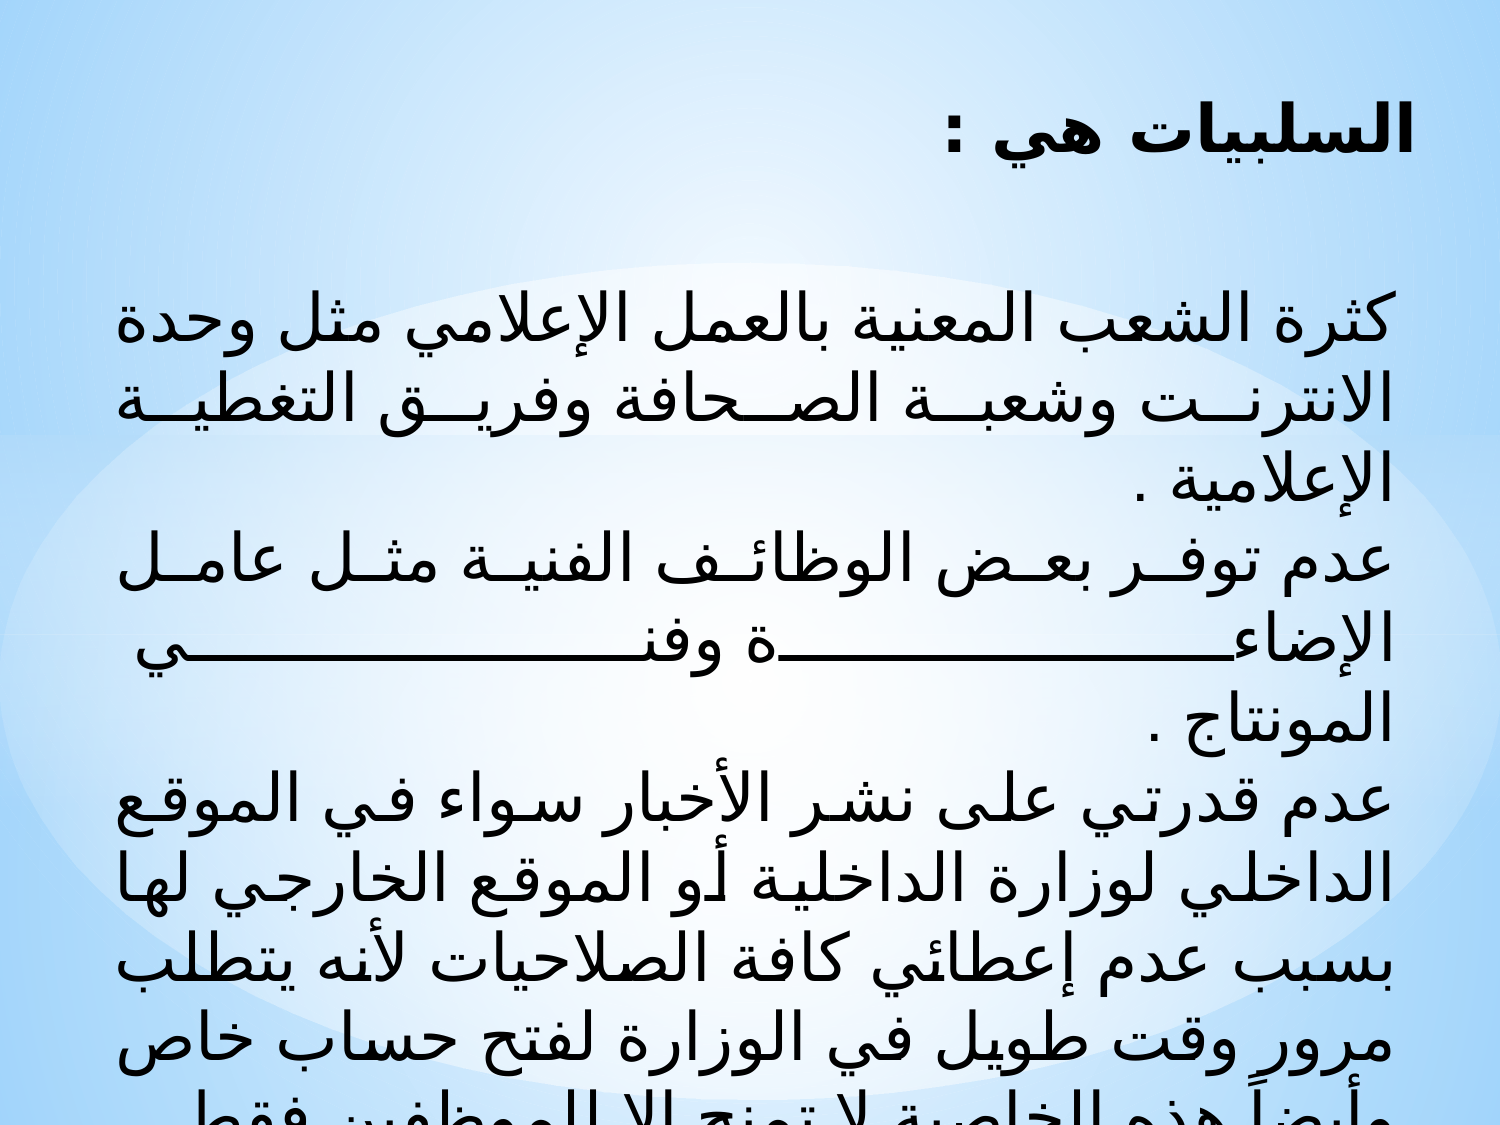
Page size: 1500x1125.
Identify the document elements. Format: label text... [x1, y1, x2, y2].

text_box كثرة الشعب المعنية بالعمل الإعلامي مثل وحدة الانترنت وشعبة الصحافة وفريق التغطية الإعلامية . عدم توفر بعض الوظائف الفنية مثل عامل الإضاءة وفني المونتاج . عدم قدرتي على نشر الأخبار سواء في الموقع الداخلي لوزارة الداخلية أو الموقع الخارجي لها بسبب عدم إعطائي كافة الصلاحيات لأنه يتطلب مرور وقت طويل في الوزارة لفتح حساب خاص وأيضاً هذه الخاصية لا تمنح إلا للموظفين فقط . [100, 267, 1412, 1125]
text_box السلبيات هي : [926, 78, 1433, 173]
